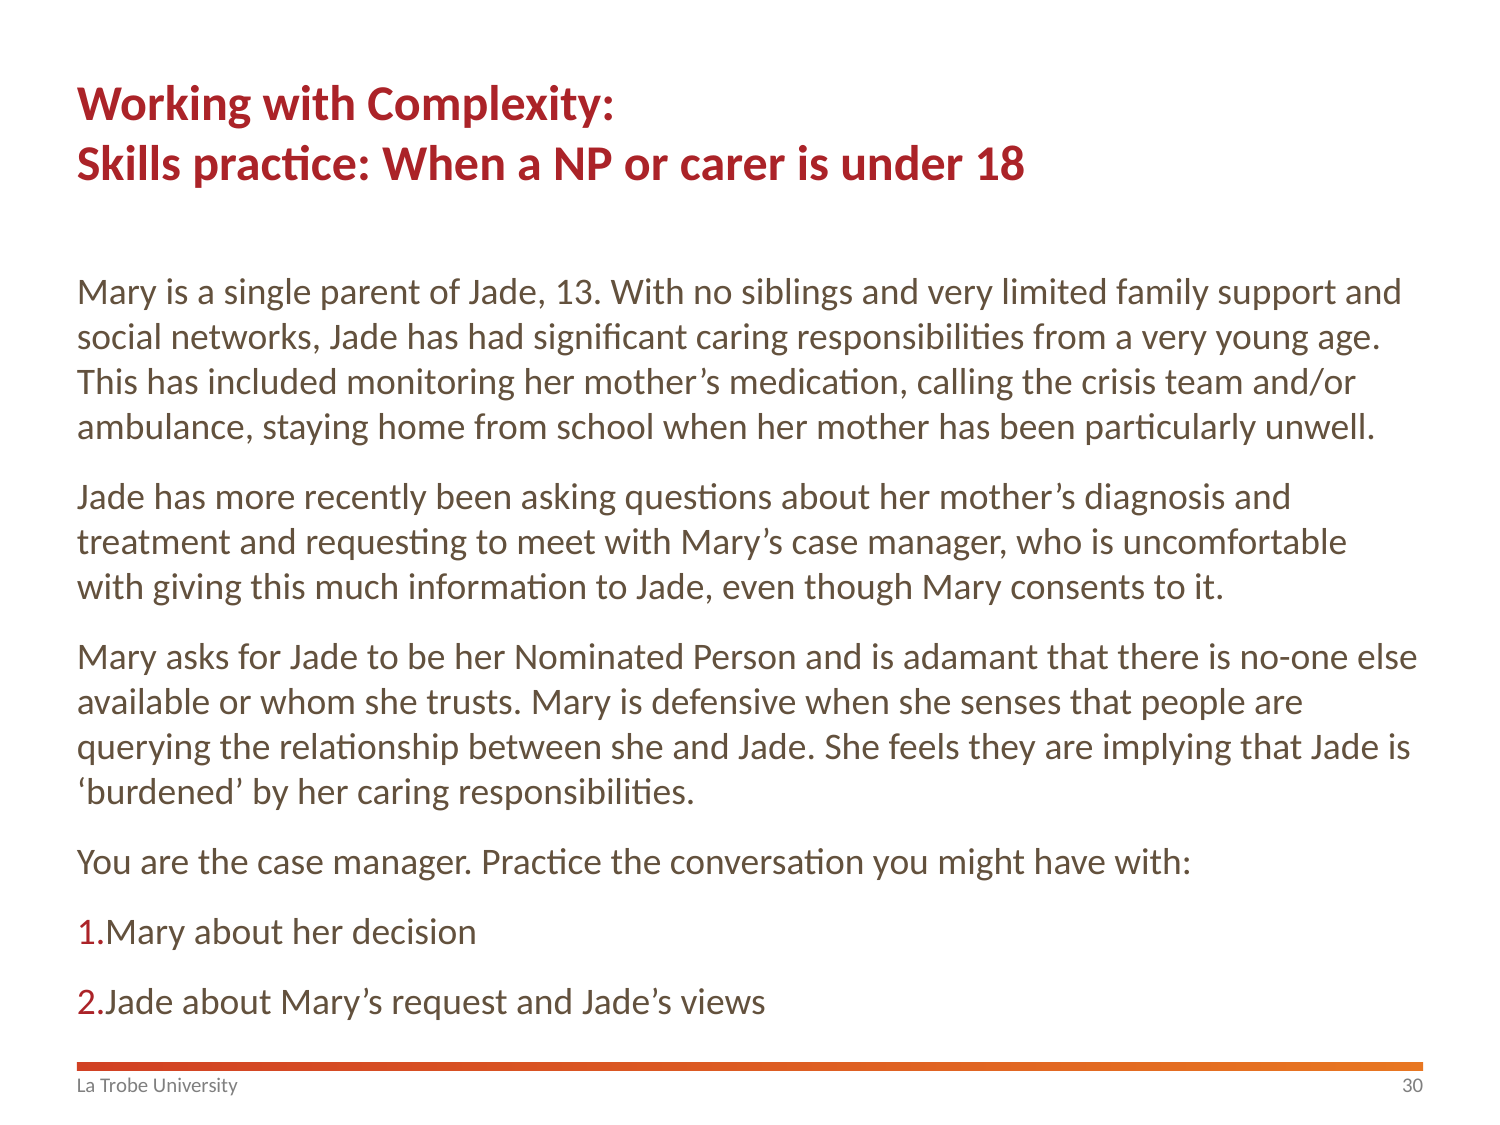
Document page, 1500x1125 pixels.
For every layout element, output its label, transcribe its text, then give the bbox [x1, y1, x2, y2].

title Working with Complexity: Skills practice: When a NP or carer is under 18 [76, 70, 1424, 209]
list Mary is a single parent of Jade, 13. With no siblings and very limited family support and social networks, Jade has had significant caring responsibilities from a very young age. This has included monitoring her mother’s medication, calling the crisis team and/or ambulance, staying home from school when her mother has been particularly unwell. Jade has more recently been asking questions about her mother’s diagnosis and treatment and requesting to meet with Mary’s case manager, who is uncomfortable with giving this much information to Jade, even though Mary consents to it. Mary asks for Jade to be her Nominated Person and is adamant that there is no-one else available or whom she trusts. Mary is defensive when she senses that people are querying the relationship between she and Jade. She feels they are implying that Jade is ‘burdened’ by her caring responsibilities. You are the case manager. Practice the conversation you might have with: Mary about her decision Jade about Mary’s request and Jade’s views [76, 266, 1424, 1010]
